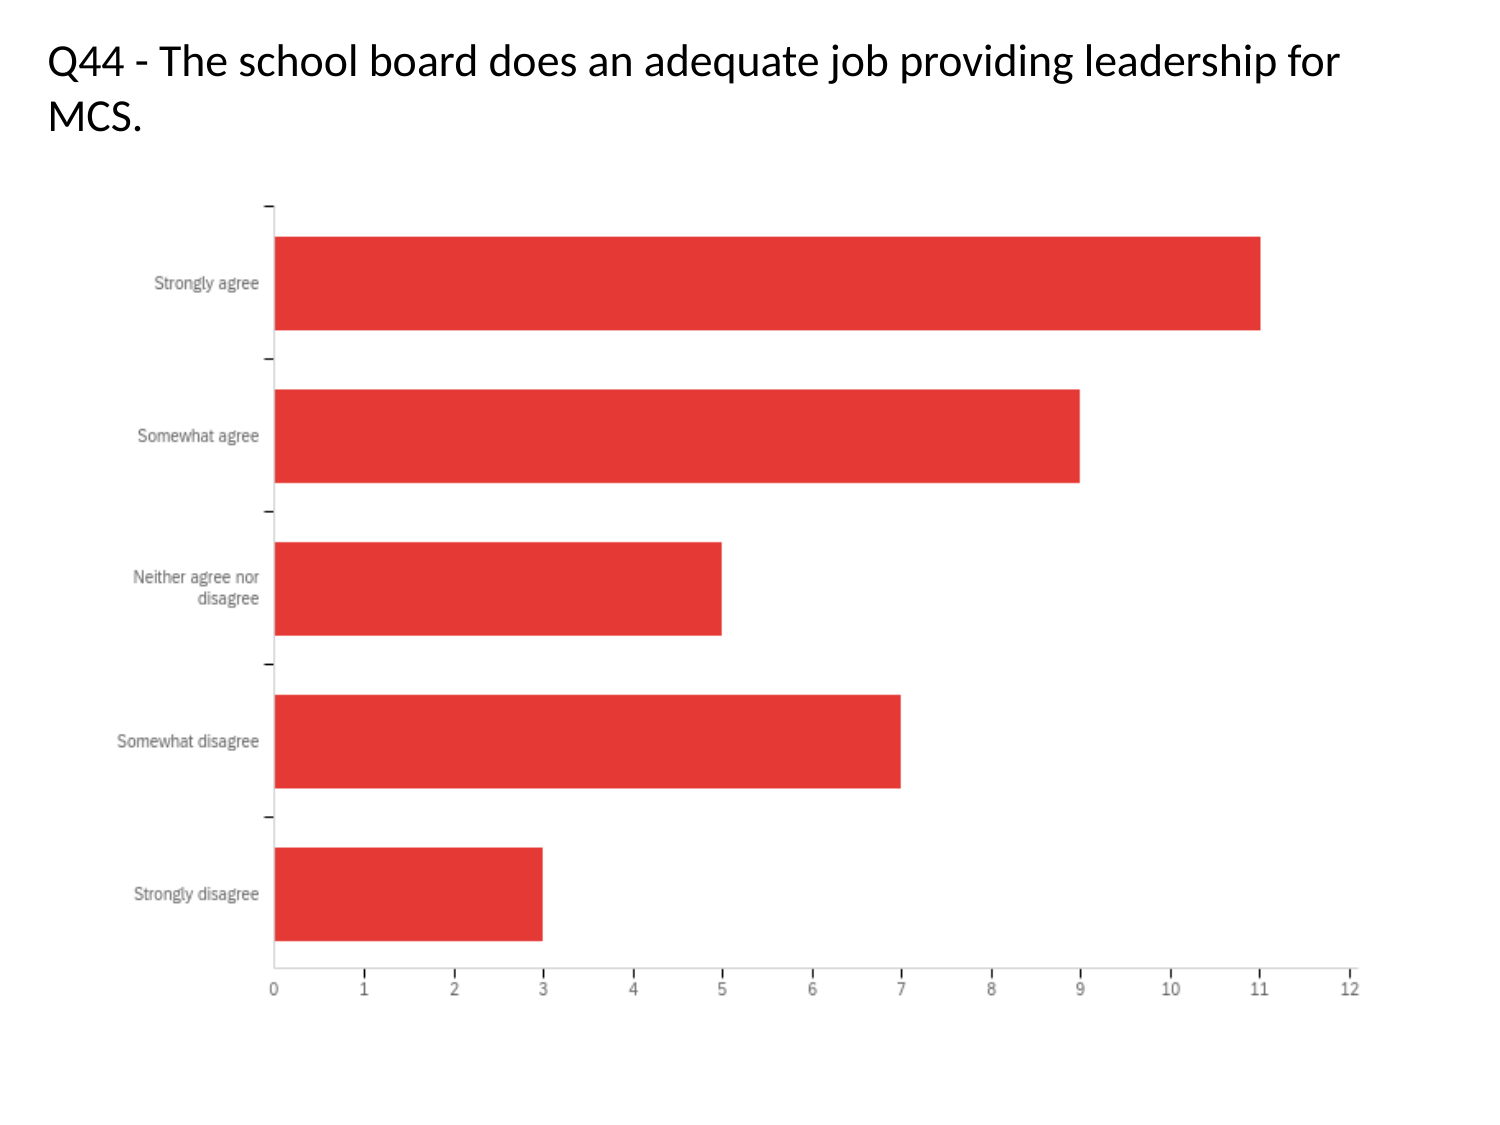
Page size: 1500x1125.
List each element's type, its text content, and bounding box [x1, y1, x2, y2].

picture [93, 196, 1407, 1018]
text_box Q44 - The school board does an adequate job providing leadership for MCS. [32, 22, 1383, 84]
